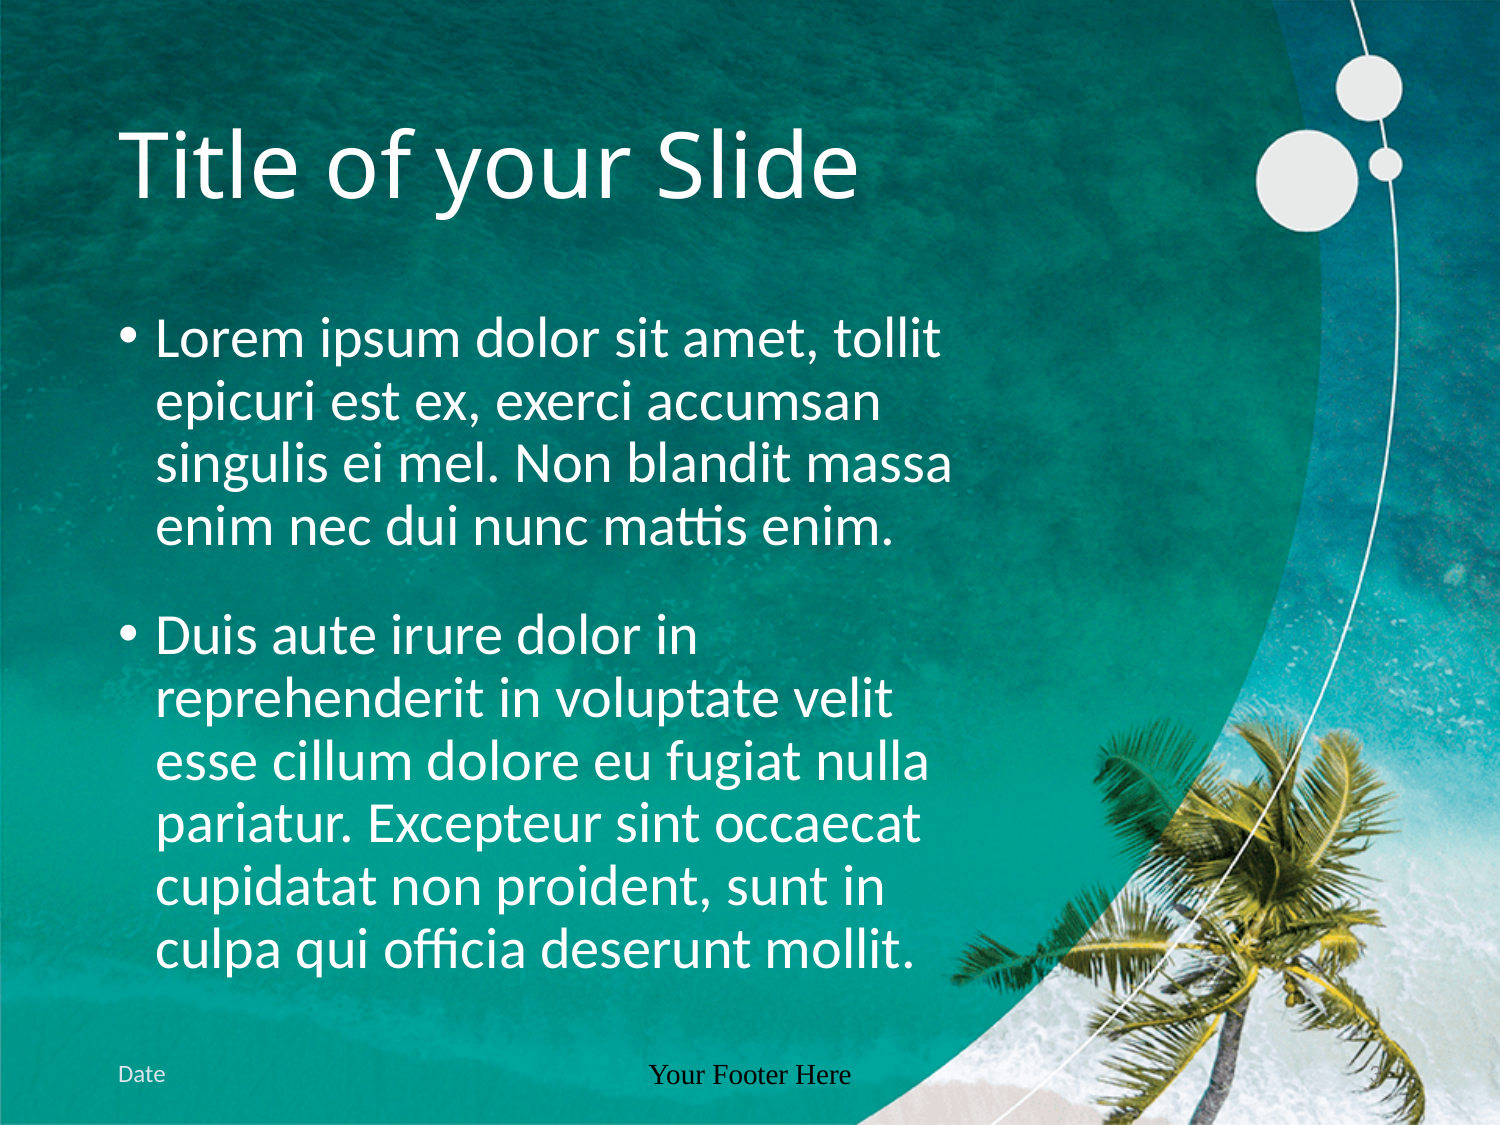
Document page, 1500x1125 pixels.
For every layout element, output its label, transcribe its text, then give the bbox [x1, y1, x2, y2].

list Lorem ipsum dolor sit amet, tollit epicuri est ex, exerci accumsan singulis ei mel. Non blandit massa enim nec dui nunc mattis enim. Duis aute irure dolor in reprehenderit in voluptate velit esse cillum dolore eu fugiat nulla pariatur. Excepteur sint occaecat cupidatat non proident, sunt in culpa qui officia deserunt mollit. [103, 299, 1004, 1014]
slide_number Date [103, 1042, 441, 1103]
footer Your Footer Here [496, 1042, 1004, 1103]
picture [0, 0, 1500, 1125]
slide_number 3 [1059, 1042, 1397, 1103]
title Title of your Slide [103, 59, 1191, 278]
